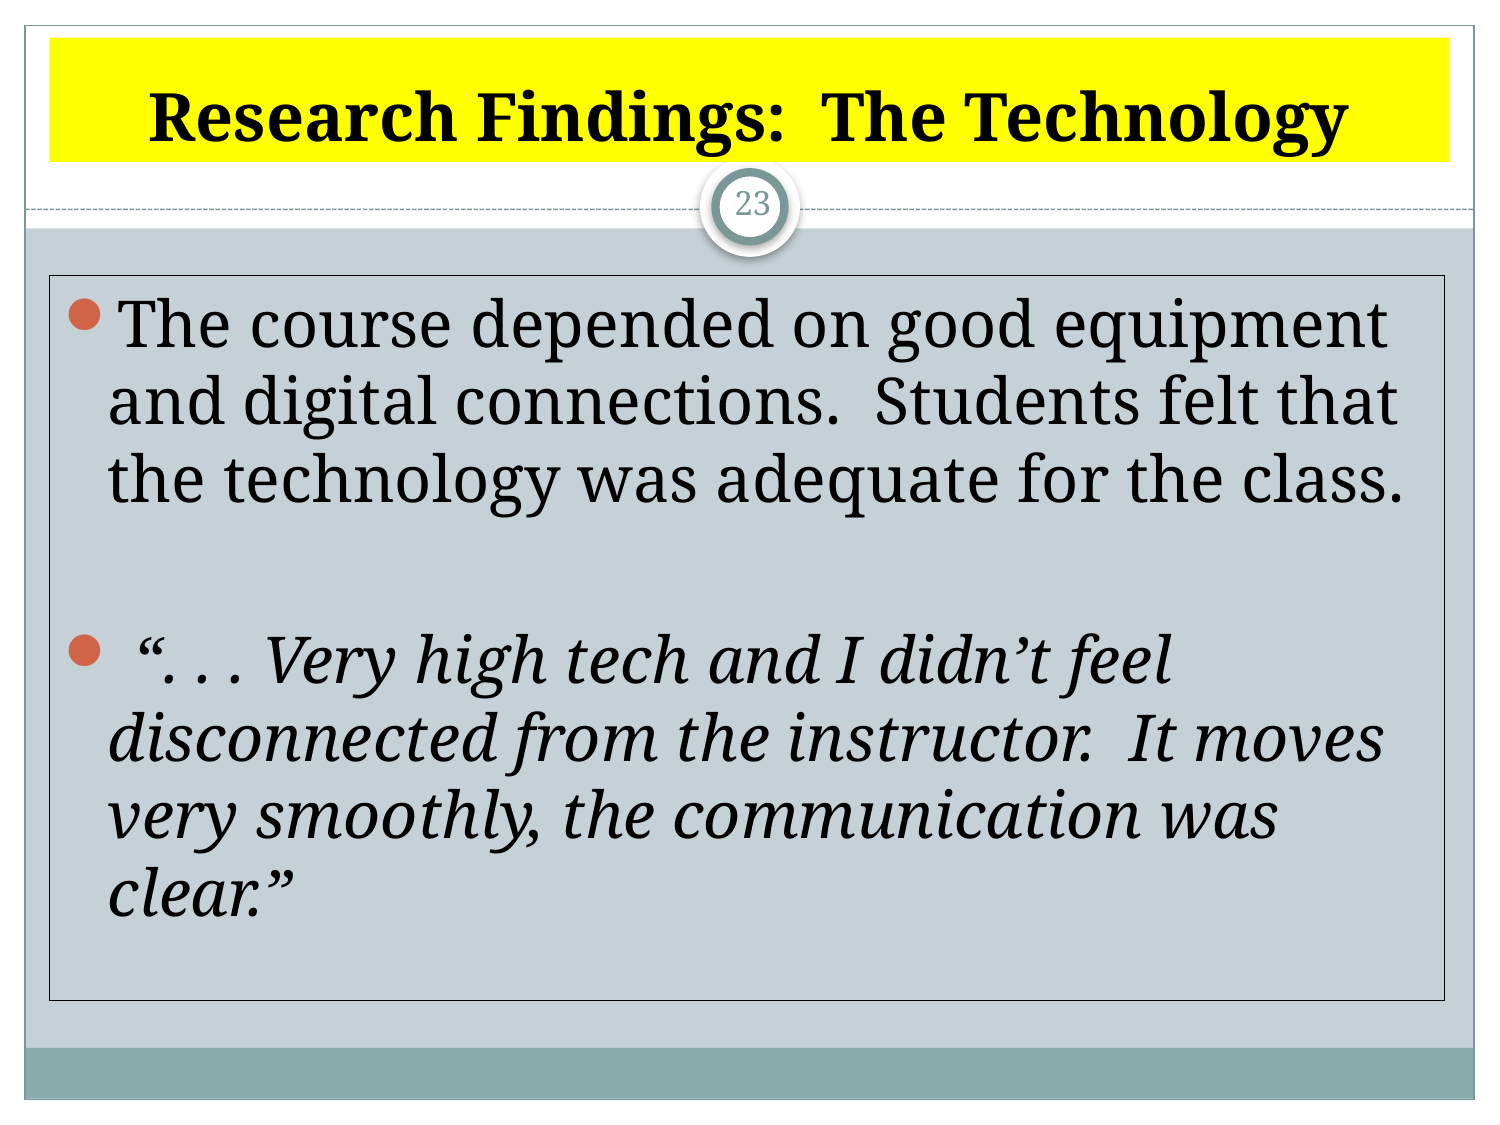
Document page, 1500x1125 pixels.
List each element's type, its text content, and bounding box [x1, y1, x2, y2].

title Research Findings: The Technology [49, 37, 1450, 162]
slide_number 23 [715, 168, 791, 241]
list The course depended on good equipment and digital connections. Students felt that the technology was adequate for the class. “. . . Very high tech and I didn’t feel disconnected from the instructor. It moves very smoothly, the communication was clear.” [49, 275, 1445, 1001]
